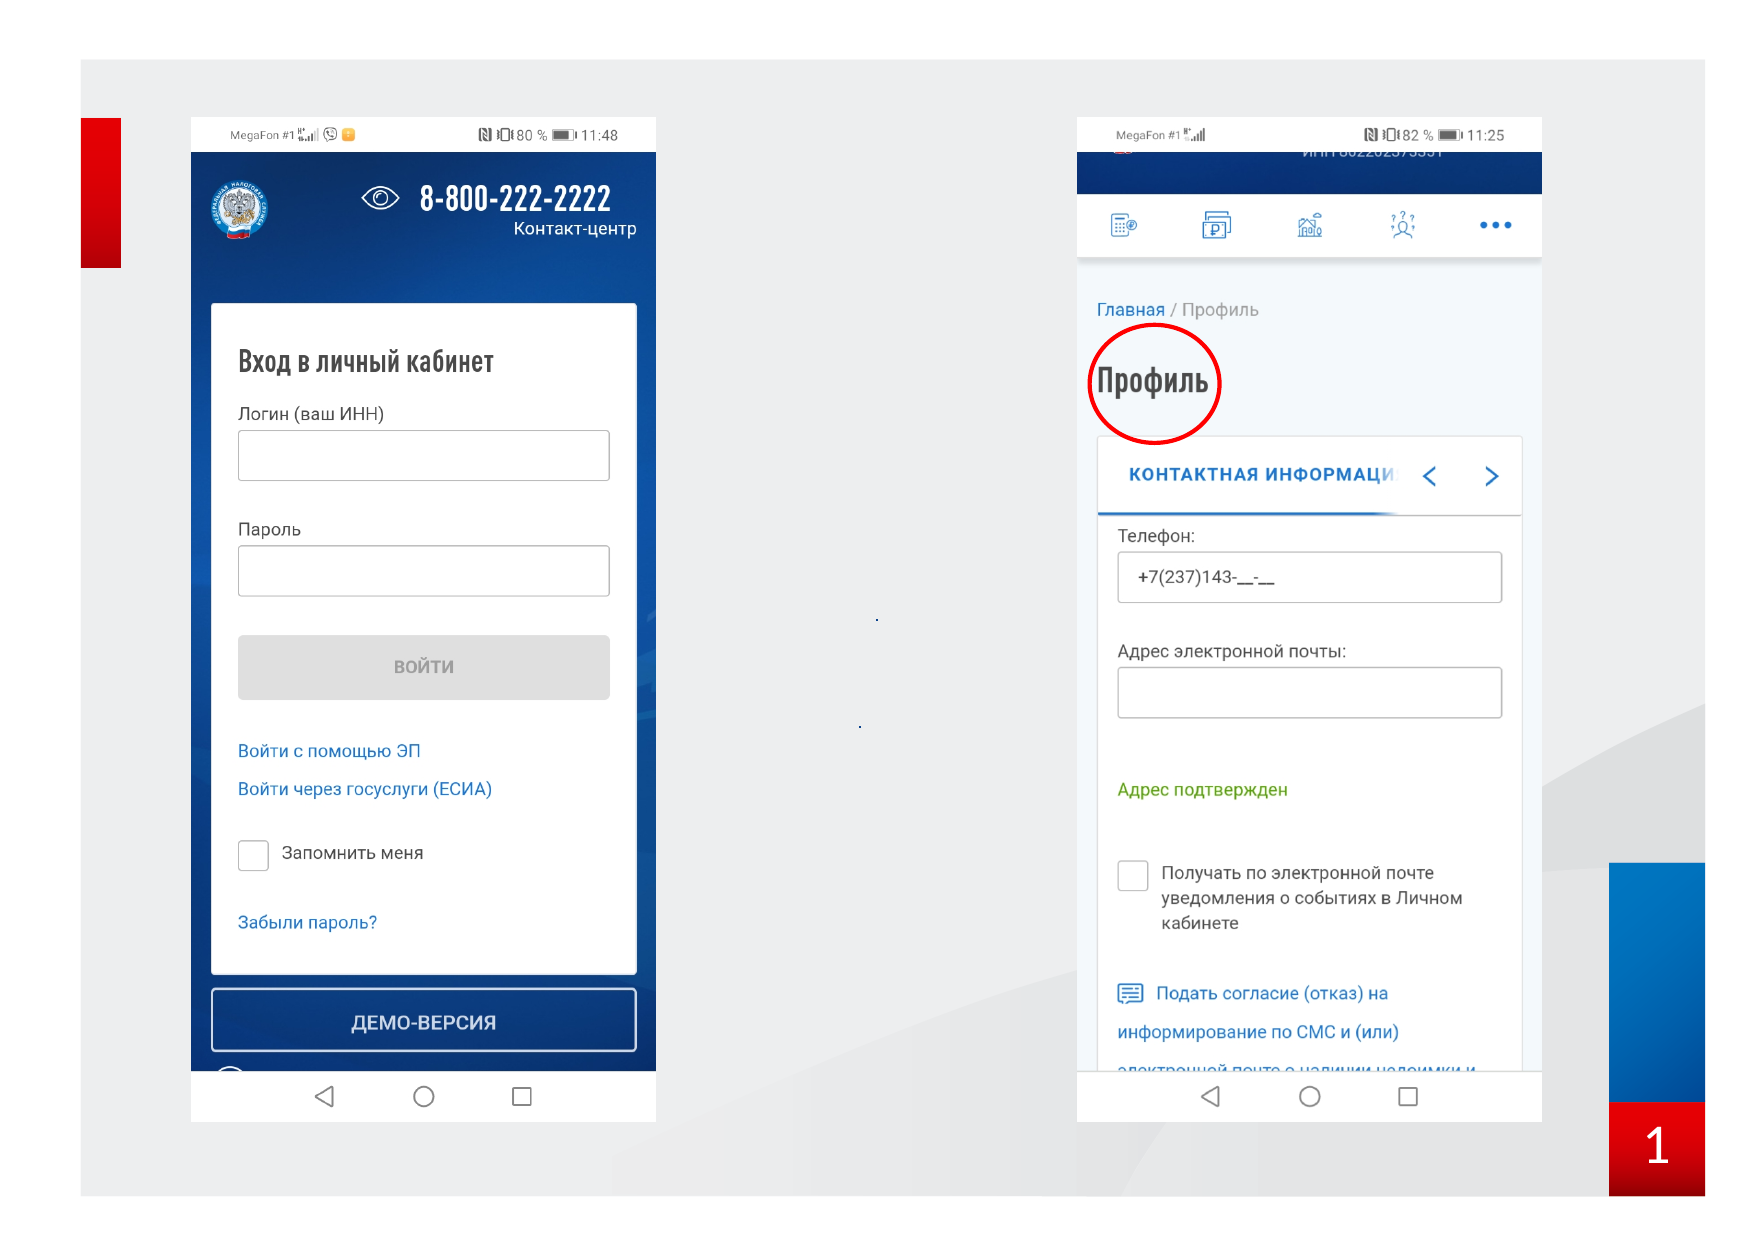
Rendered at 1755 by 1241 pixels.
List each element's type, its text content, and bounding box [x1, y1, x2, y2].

picture [0, 0, 1755, 1241]
slide_number 1 [1596, 1092, 1717, 1208]
